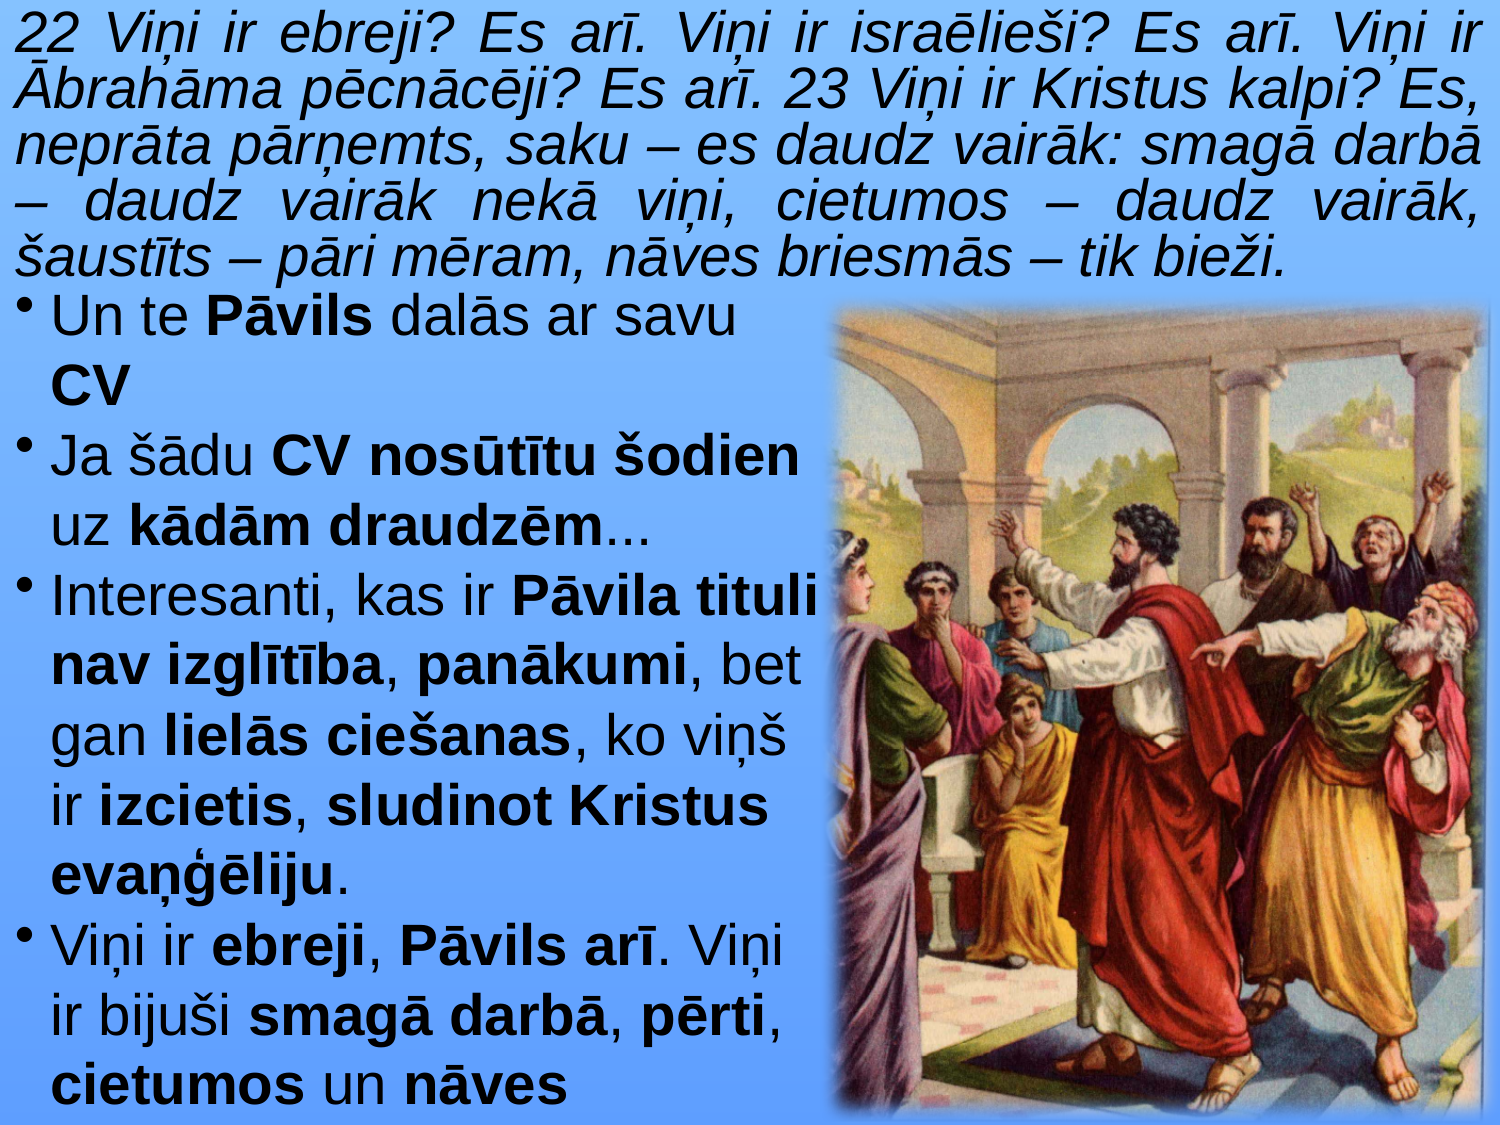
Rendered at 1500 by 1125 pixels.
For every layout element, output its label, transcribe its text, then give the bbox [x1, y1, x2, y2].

picture [820, 292, 1500, 1125]
list 22 Viņi ir ebreji? Es arī. Viņi ir israēlieši? Es arī. Viņi ir Ābrahāma pēcnācēji? Es arī. 23 Viņi ir Kristus kalpi? Es, neprāta pārņemts, saku – es daudz vairāk: smagā darbā – daudz vairāk nekā viņi, cietumos – daudz vairāk, šaustīts – pāri mēram, nāves briesmās – tik bieži. [0, 0, 1500, 178]
text_box Un te Pāvils dalās ar savu CV Ja šādu CV nosūtītu šodien uz kādām draudzēm... Interesanti, kas ir Pāvila tituli nav izglītība, panākumi, bet gan lielās ciešanas, ko viņš ir izcietis, sludinot Kristus evaņģēliju. Viņi ir ebreji, Pāvils arī. Viņi ir bijuši smagā darbā, pērti, cietumos un nāves briesmās, Pāvils vēl daudz vairāk... [0, 269, 844, 1125]
